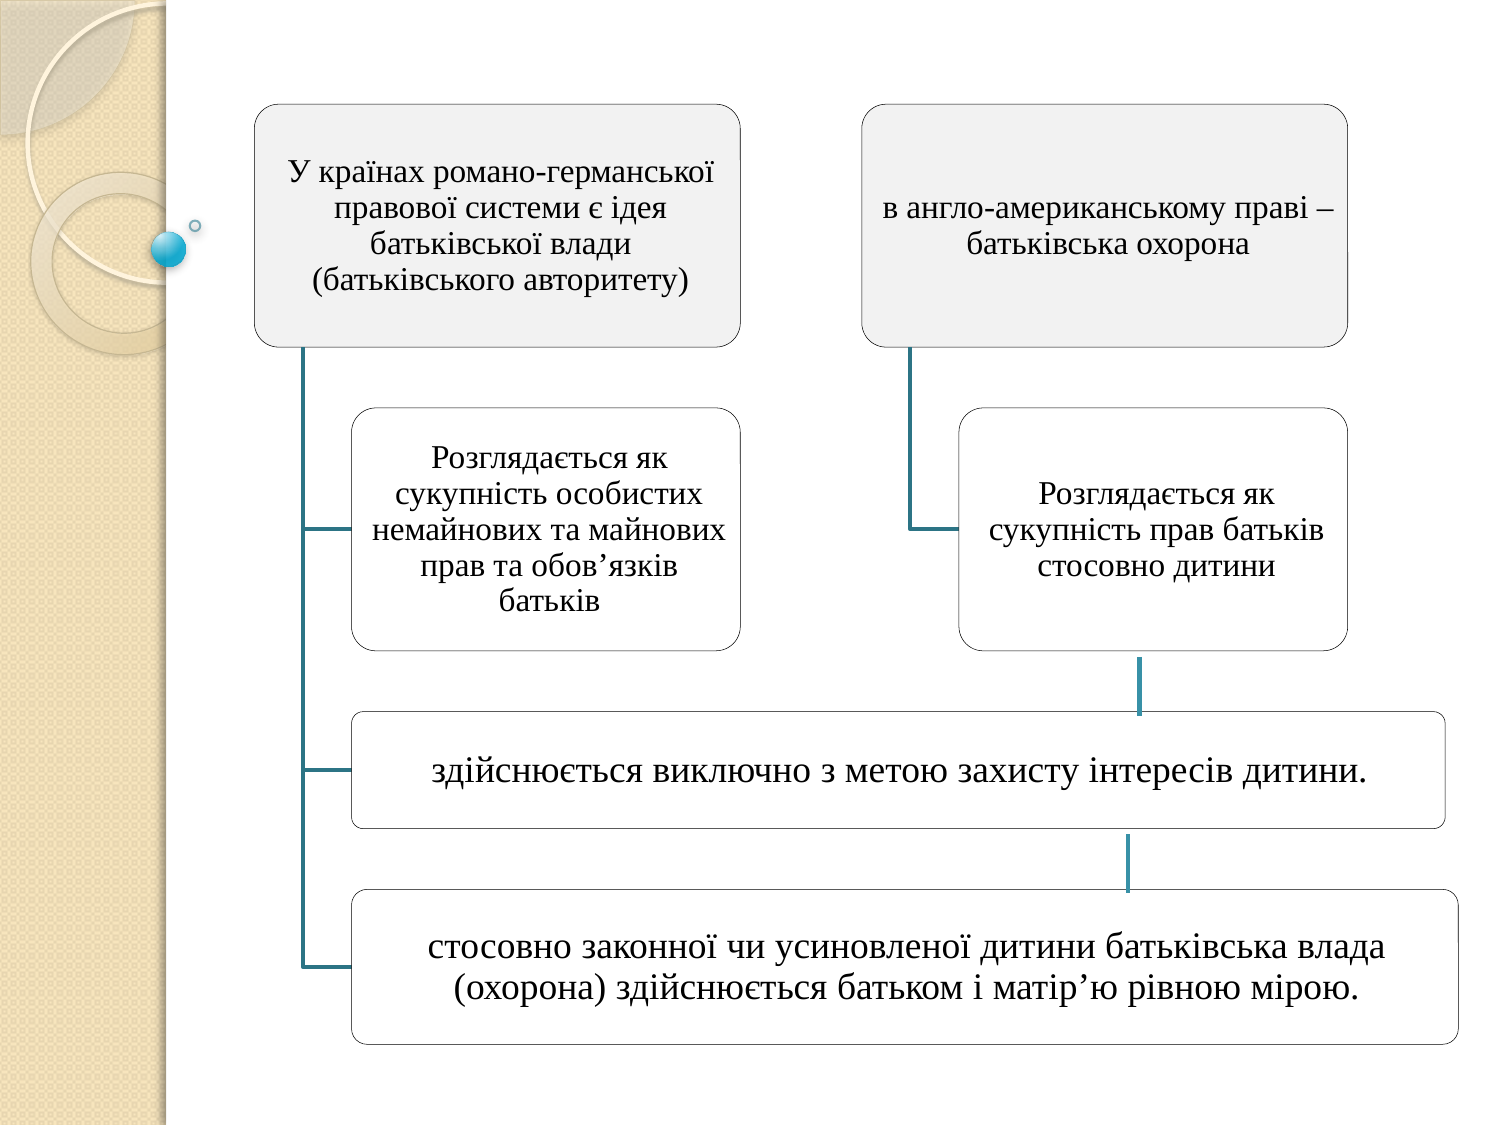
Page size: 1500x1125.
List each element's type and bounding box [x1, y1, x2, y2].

text_box [253, 89, 1459, 1059]
